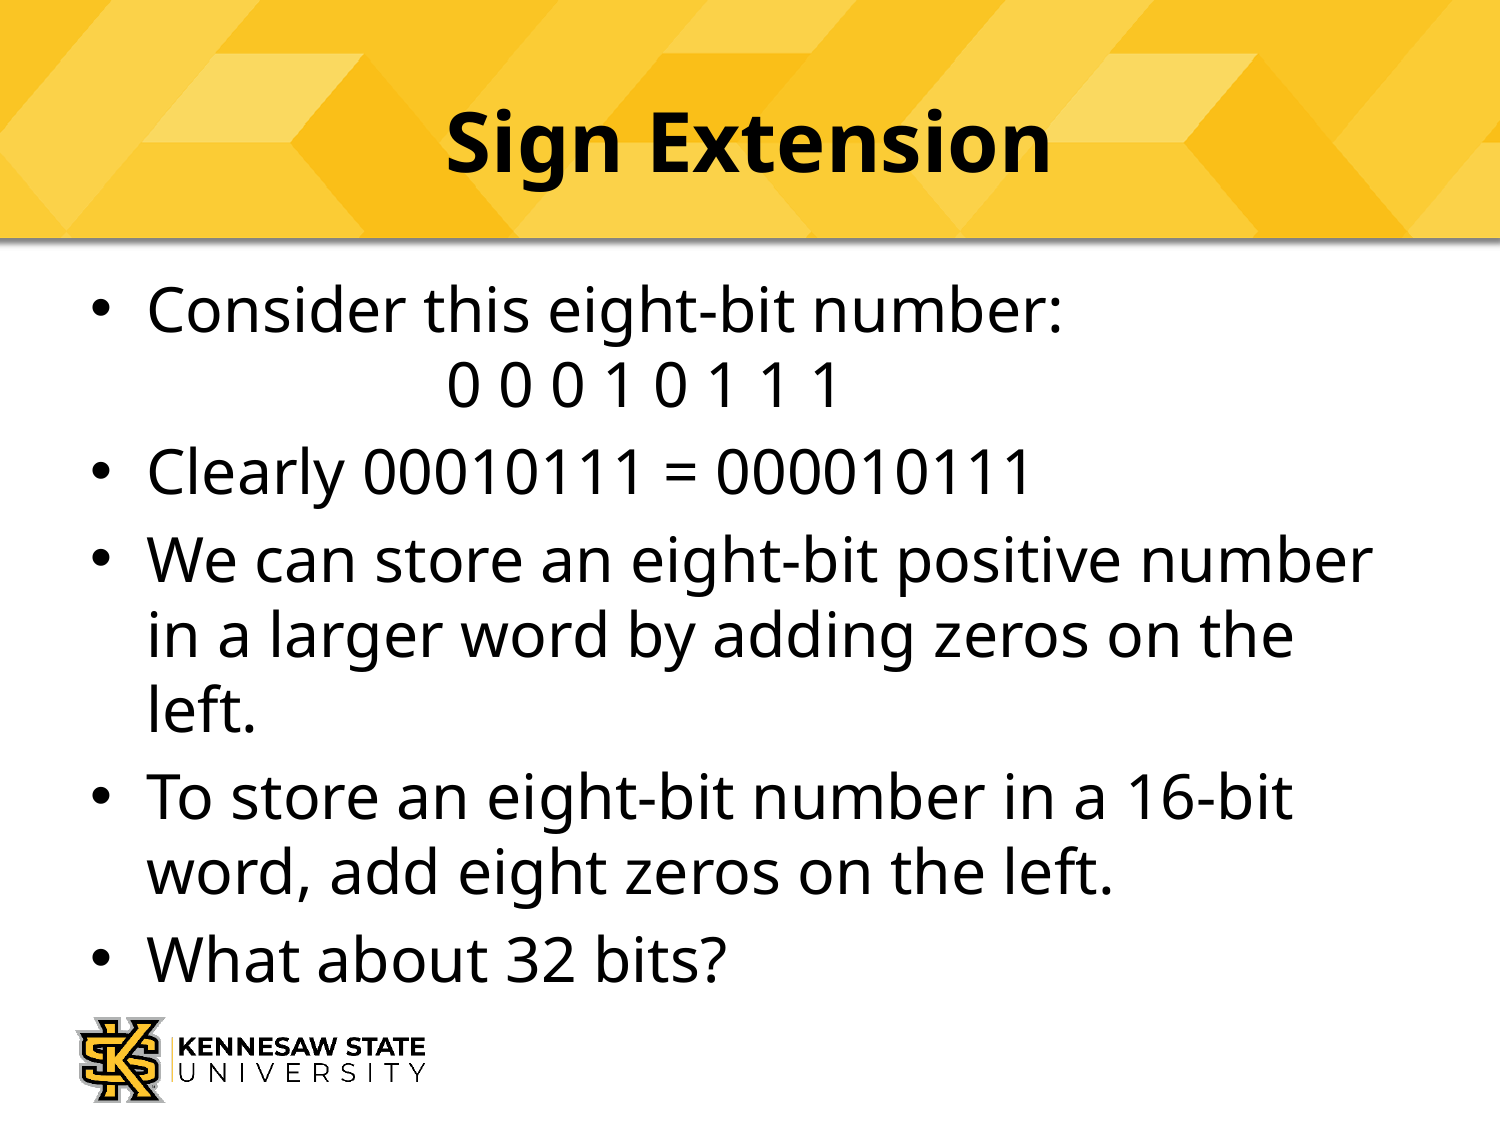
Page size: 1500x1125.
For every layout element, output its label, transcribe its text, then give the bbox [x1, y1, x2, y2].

picture [0, 0, 1500, 251]
list Consider this eight-bit number: 0 0 0 1 0 1 1 1 Clearly 00010111 = 000010111 We can store an eight-bit positive number in a larger word by adding zeros on the left. To store an eight-bit number in a 16-bit word, add eight zeros on the left. What about 32 bits? [75, 262, 1425, 1005]
title Sign Extension [75, 45, 1425, 233]
picture [75, 1017, 425, 1103]
